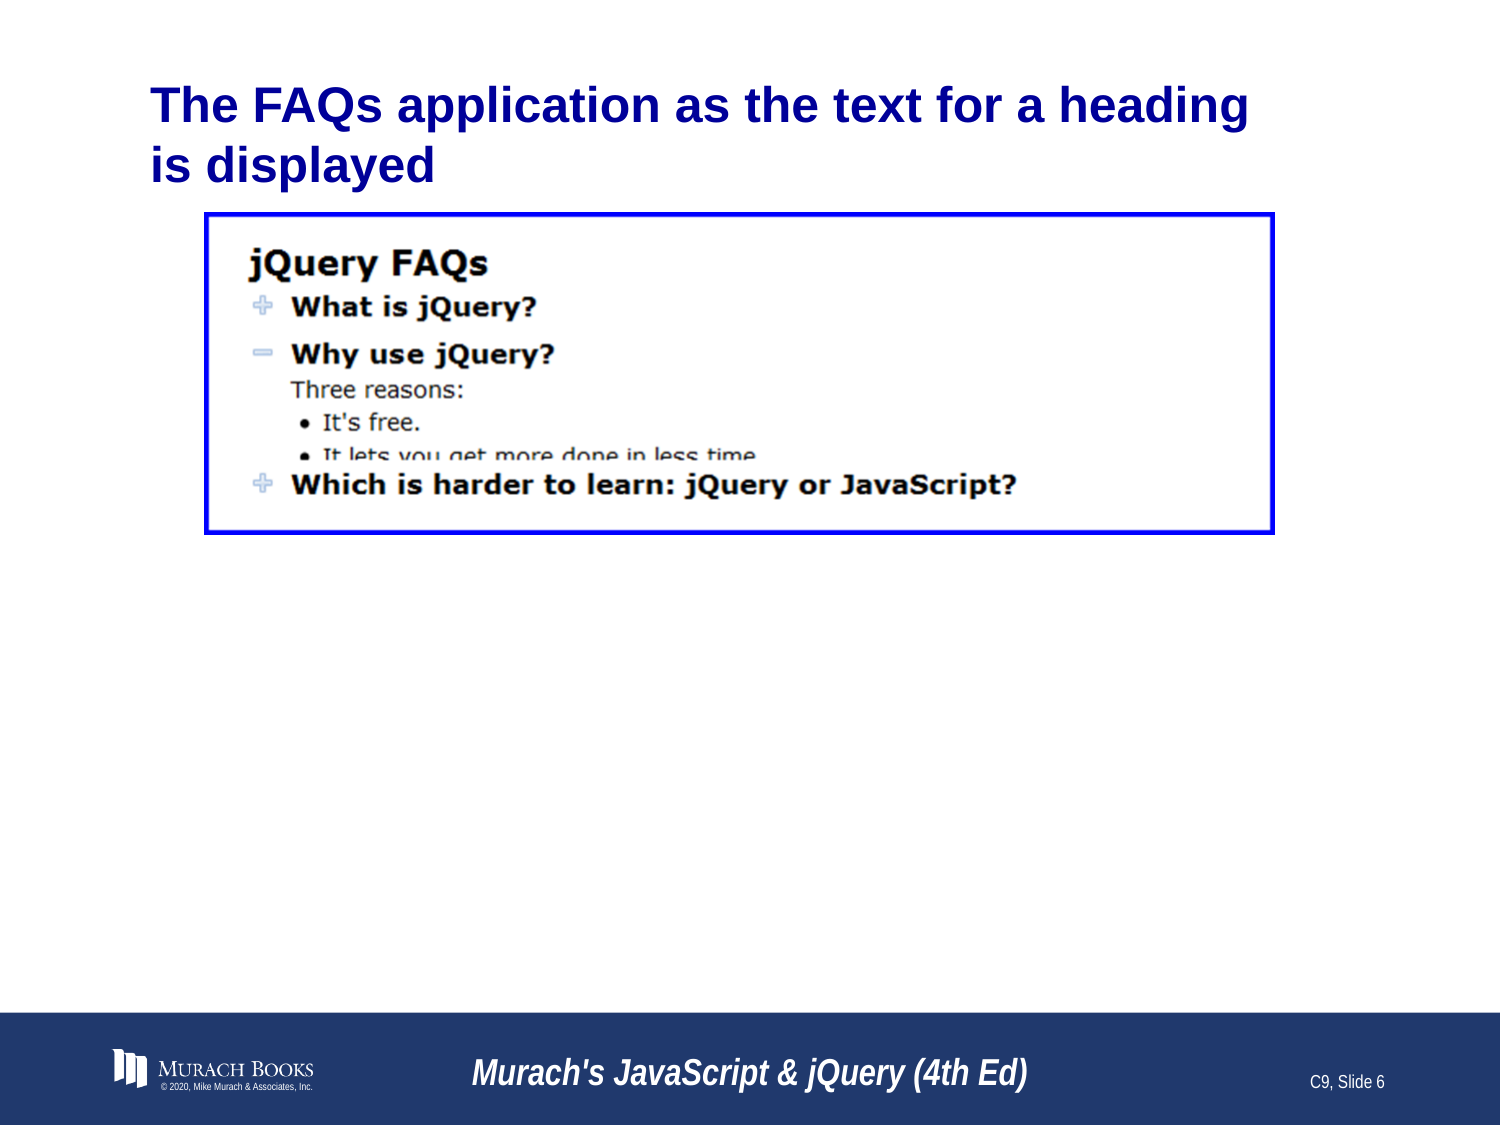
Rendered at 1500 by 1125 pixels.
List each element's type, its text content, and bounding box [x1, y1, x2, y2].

footer © 2020, Mike Murach & Associates, Inc. [12, 1025, 463, 1100]
slide_number Murach's JavaScript & jQuery (4th Ed) [463, 1025, 1050, 1100]
slide_number C9, Slide 6 [1087, 1025, 1400, 1100]
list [204, 212, 1276, 535]
title The FAQs application as the text for a heading is displayed [150, 72, 1350, 194]
